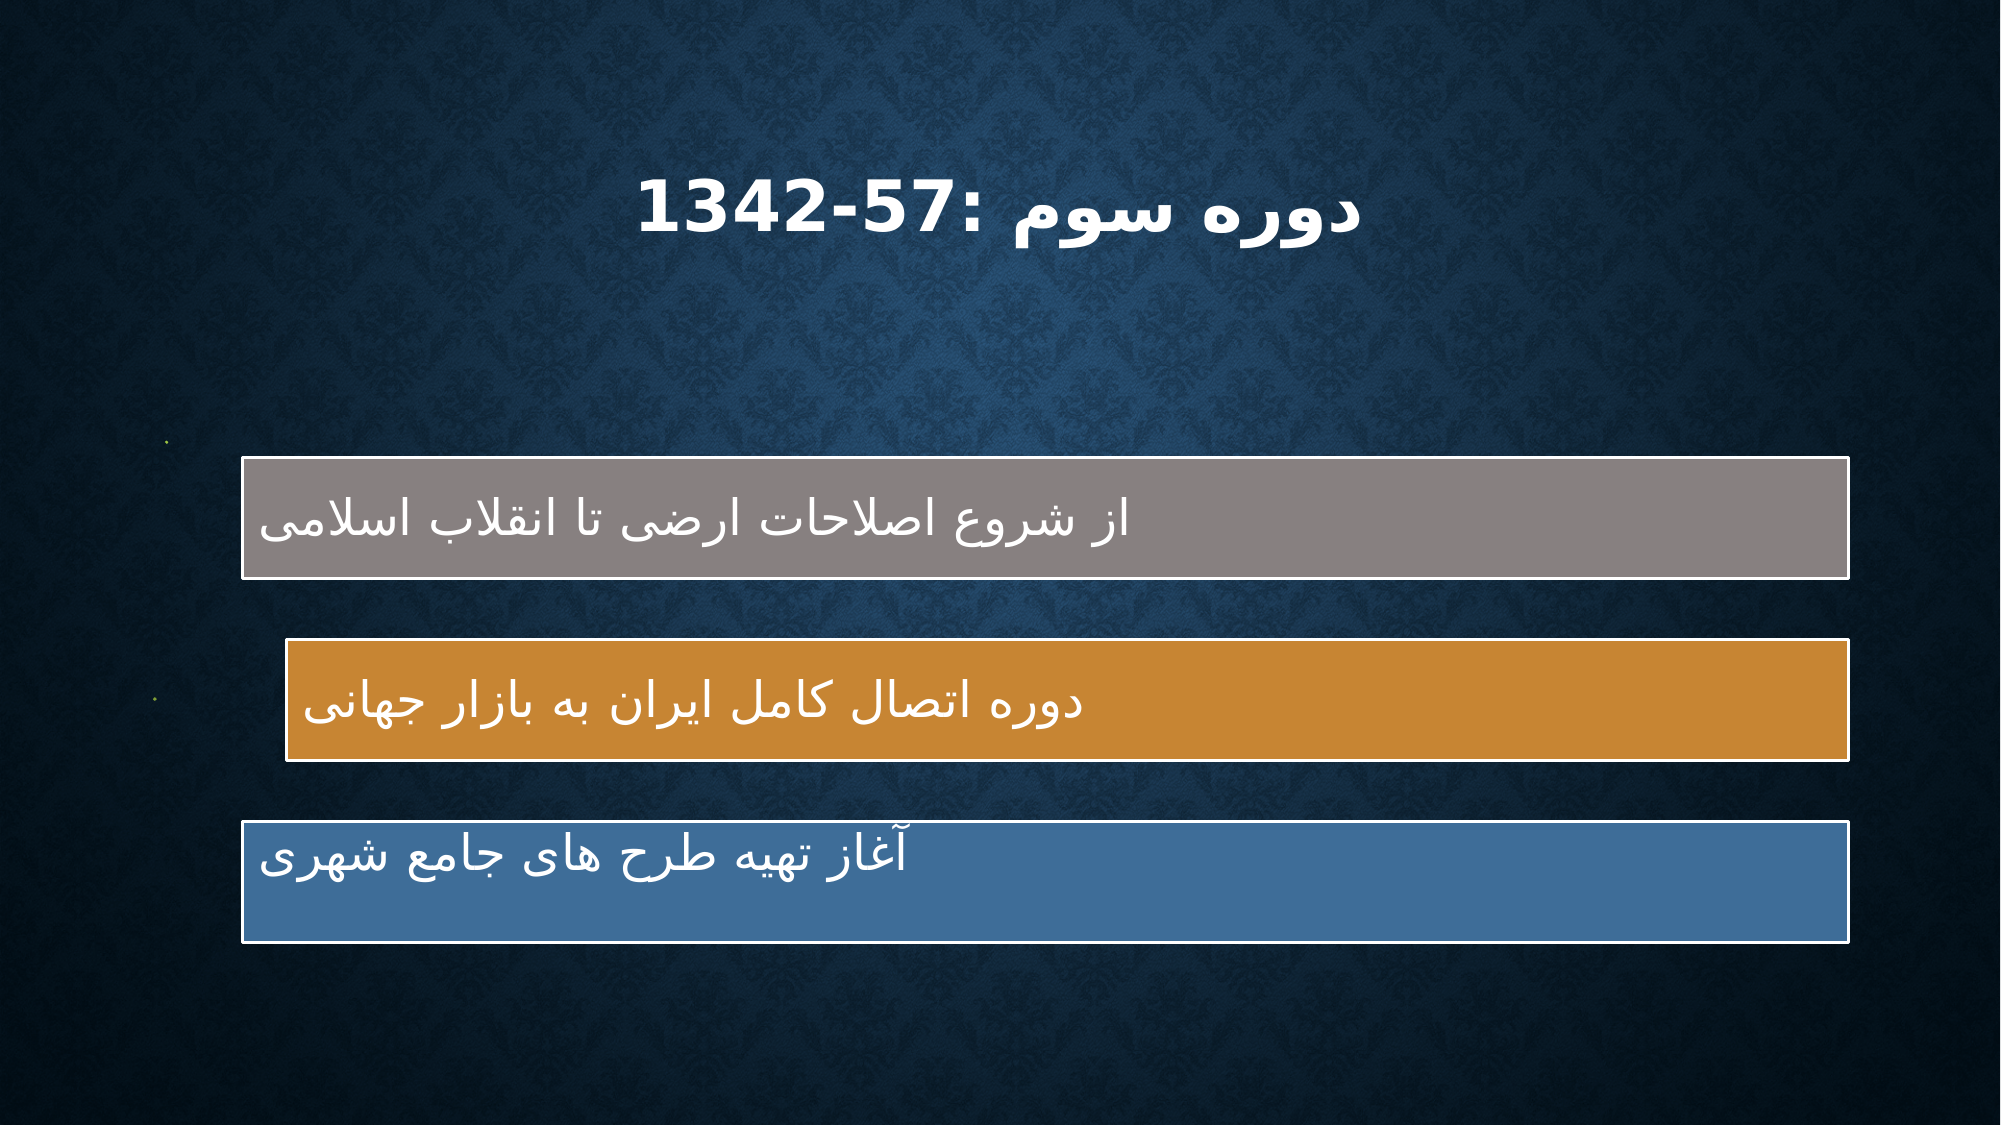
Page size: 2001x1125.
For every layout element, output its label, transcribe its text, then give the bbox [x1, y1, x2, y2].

title دوره سوم :57-1342 [149, 99, 1849, 318]
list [149, 343, 1849, 951]
